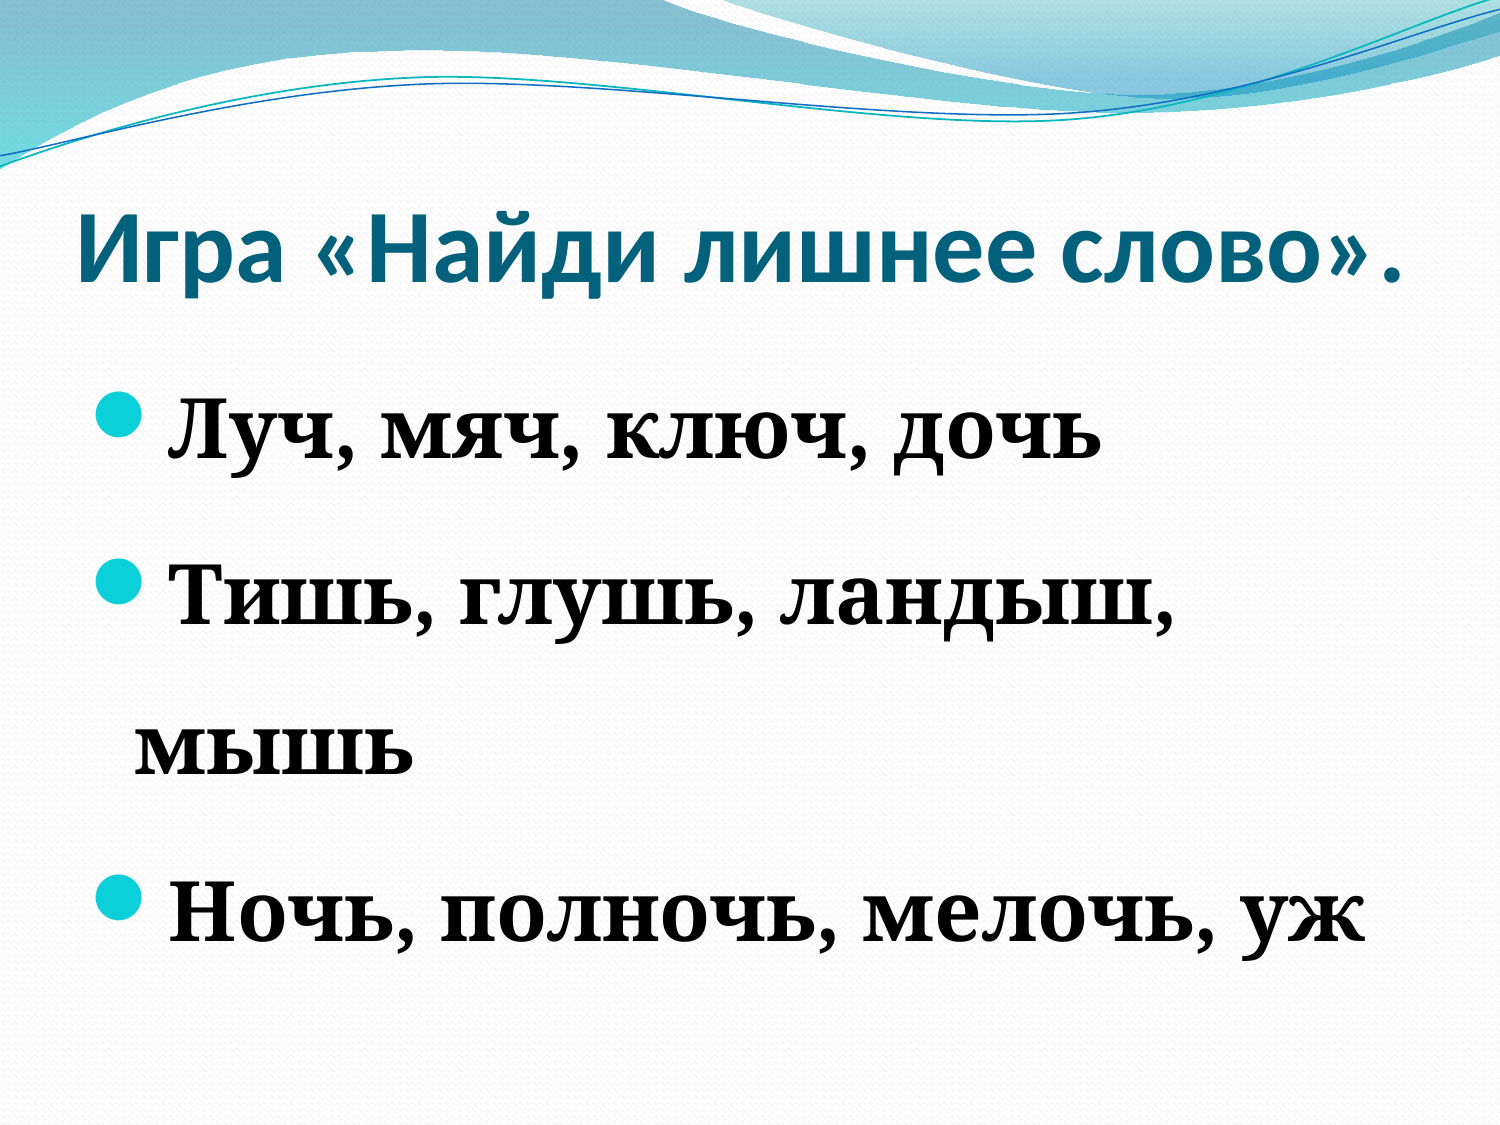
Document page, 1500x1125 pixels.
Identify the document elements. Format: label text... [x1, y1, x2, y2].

title Игра «Найди лишнее слово». [75, 115, 1425, 303]
list Луч, мяч, ключ, дочь Тишь, глушь, ландыш, мышь Ночь, полночь, мелочь, уж [75, 317, 1425, 1038]
